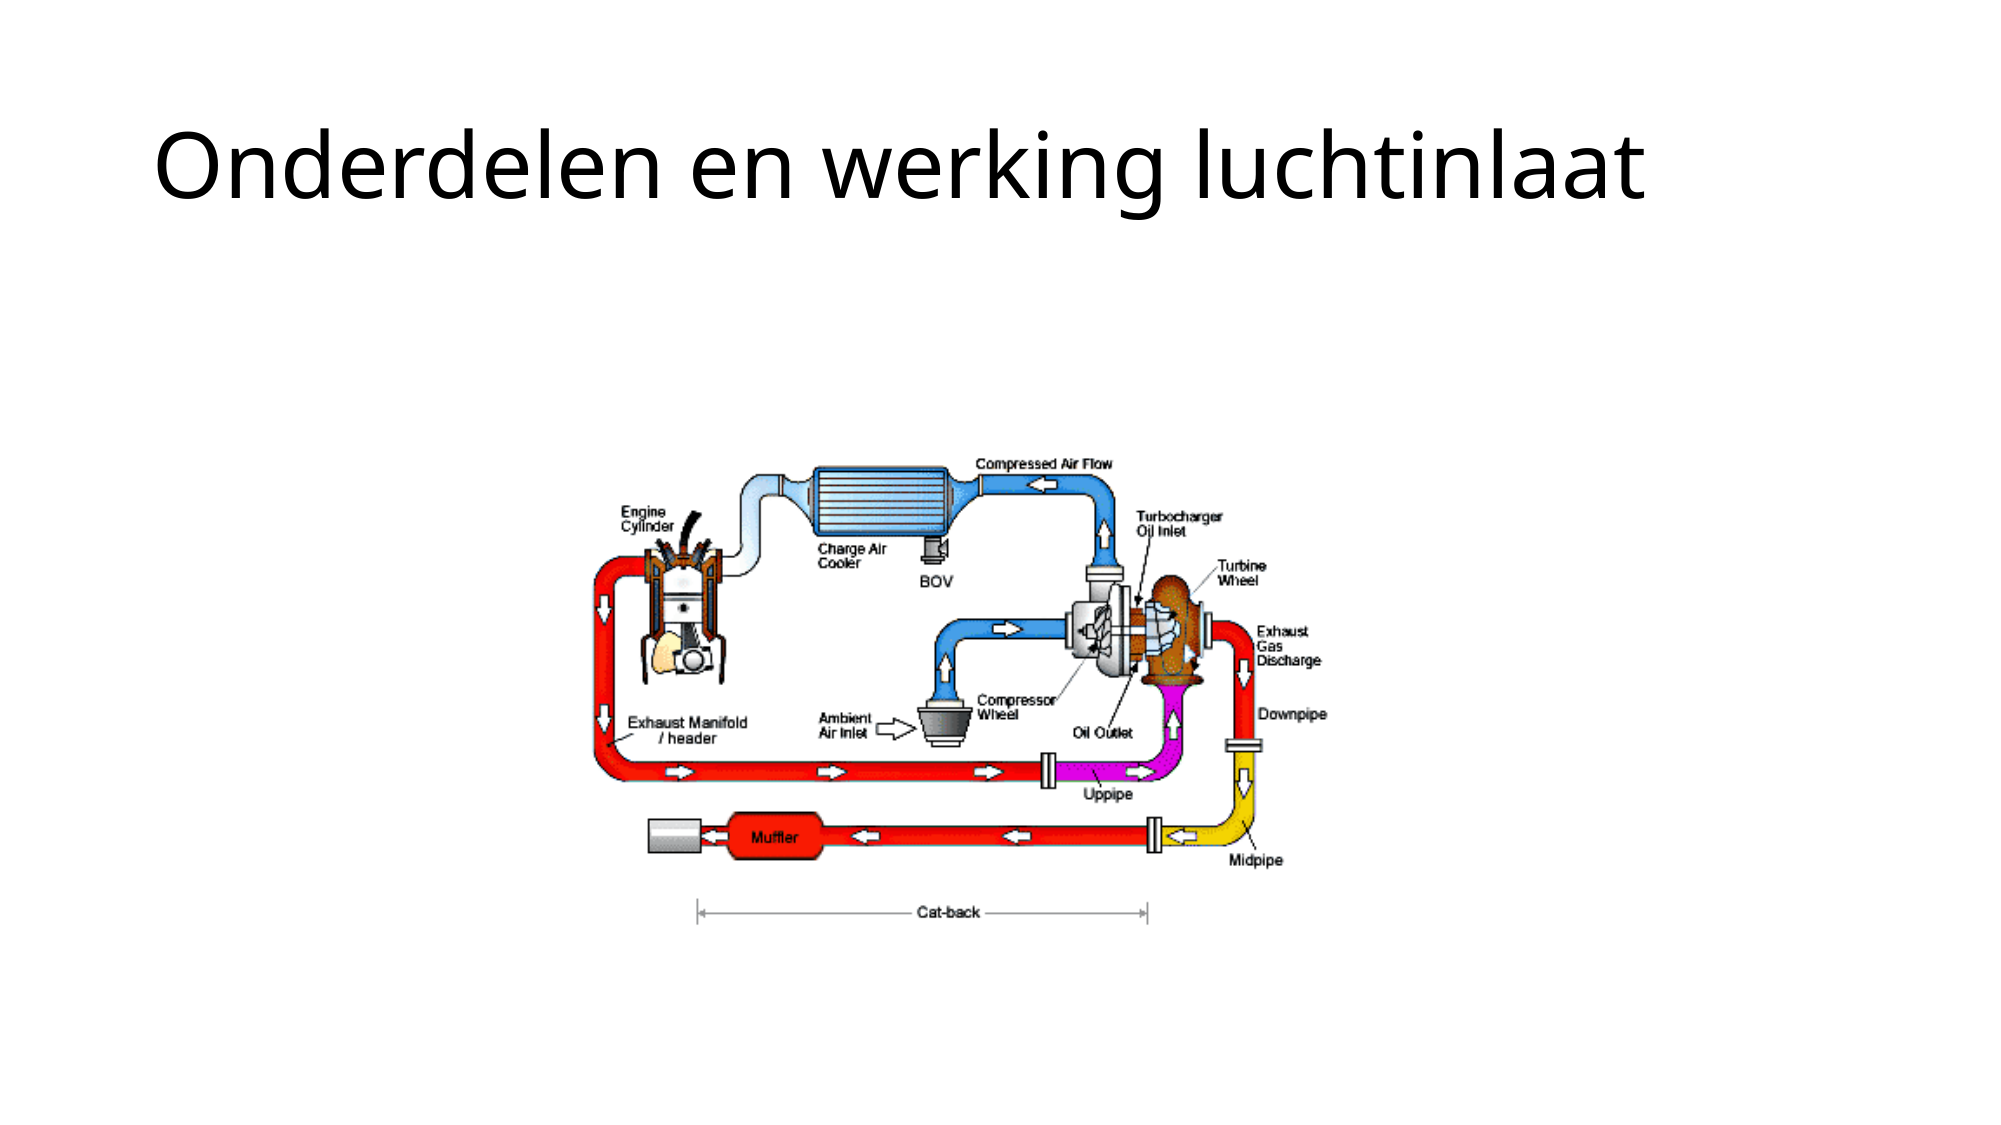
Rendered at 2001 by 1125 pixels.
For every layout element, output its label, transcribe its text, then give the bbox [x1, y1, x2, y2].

title Onderdelen en werking luchtinlaat [137, 59, 1863, 278]
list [570, 431, 1352, 932]
